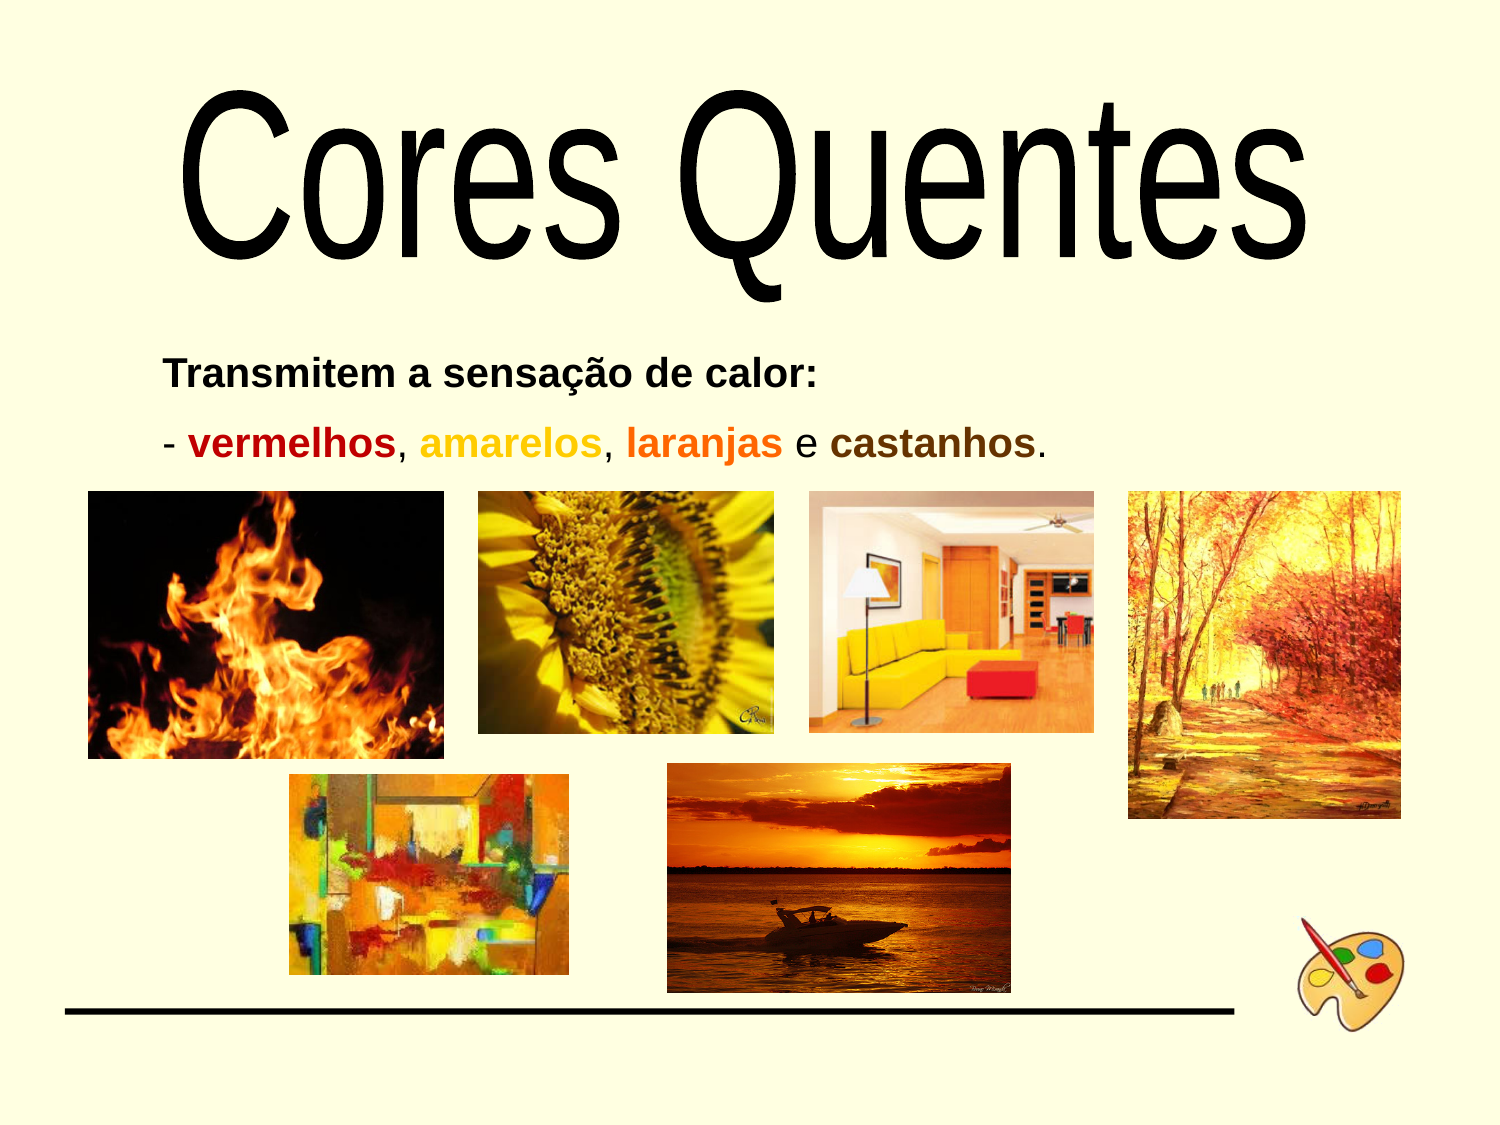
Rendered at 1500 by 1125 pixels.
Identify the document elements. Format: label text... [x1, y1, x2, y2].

picture [1293, 916, 1410, 1033]
picture [1127, 491, 1402, 819]
text_box Transmitem a sensação de calor: - vermelhos, amarelos, laranjas e castanhos. [147, 338, 1400, 474]
picture [88, 491, 445, 759]
picture [289, 774, 569, 975]
picture [478, 491, 775, 735]
picture [808, 491, 1094, 733]
picture [666, 762, 1012, 993]
